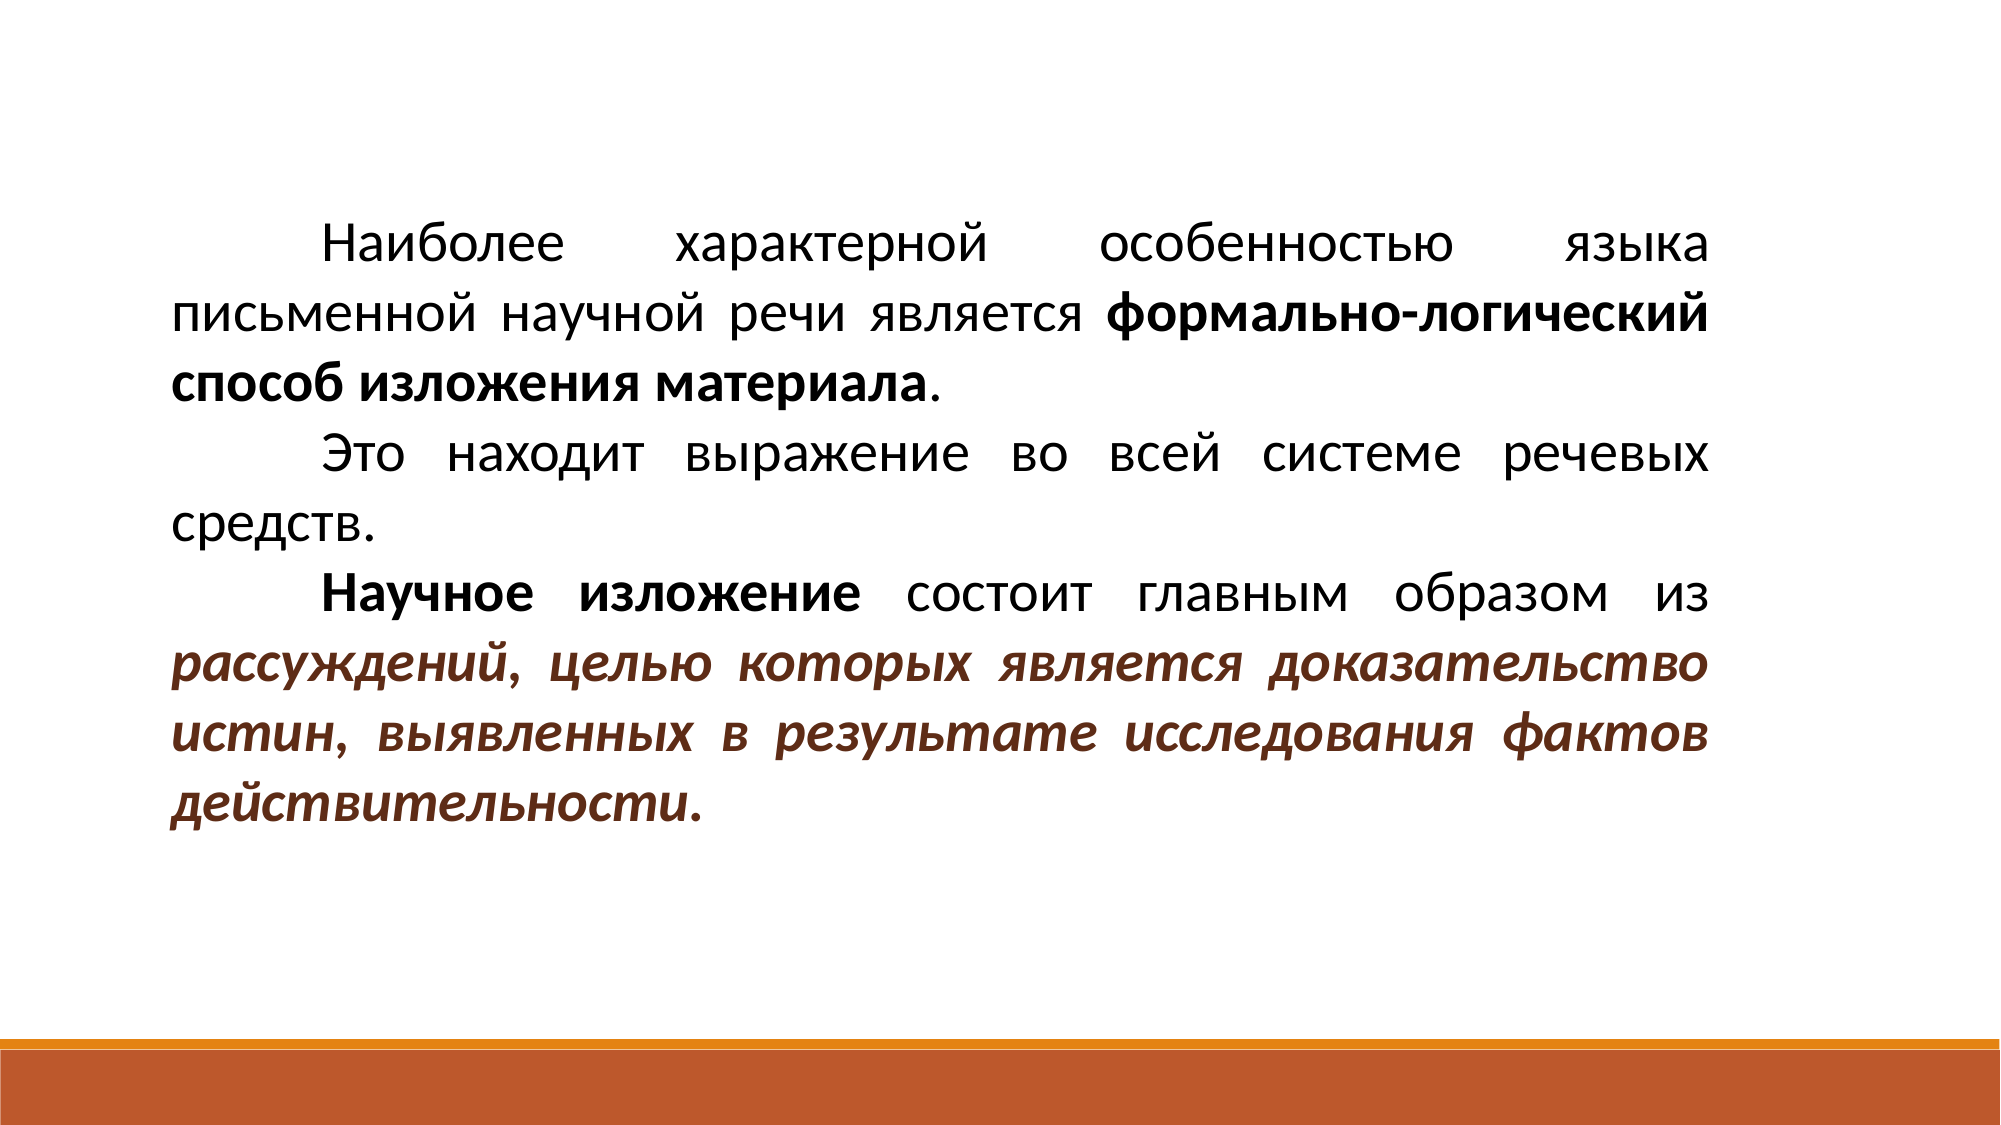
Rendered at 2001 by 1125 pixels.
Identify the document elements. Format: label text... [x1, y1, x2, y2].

text_box Наиболее характерной особенностью языка письменной научной речи является формально-логический способ изложения материала. Это находит выражение во всей системе речевых средств. Научное изложение состоит главным образом из рассуждений, целью которых является доказательство истин, выявленных в результате исследования фактов действительности. [156, 195, 1725, 841]
